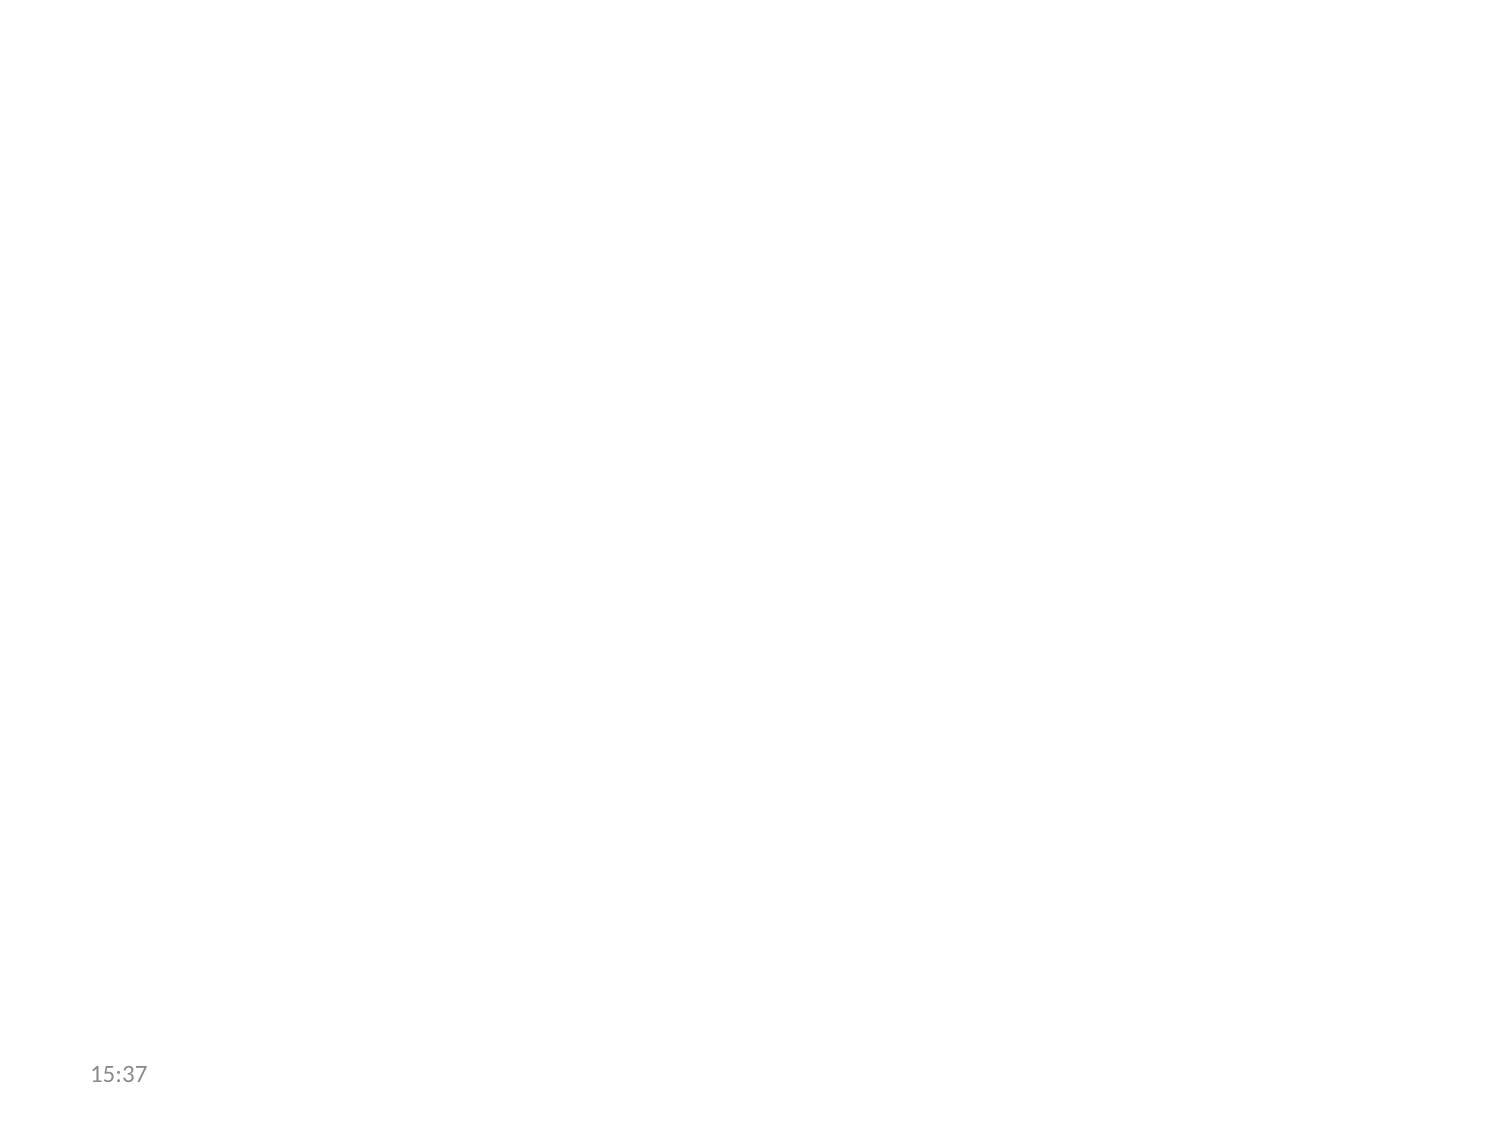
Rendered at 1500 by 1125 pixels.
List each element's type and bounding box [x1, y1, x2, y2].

slide_number [75, 1042, 425, 1103]
